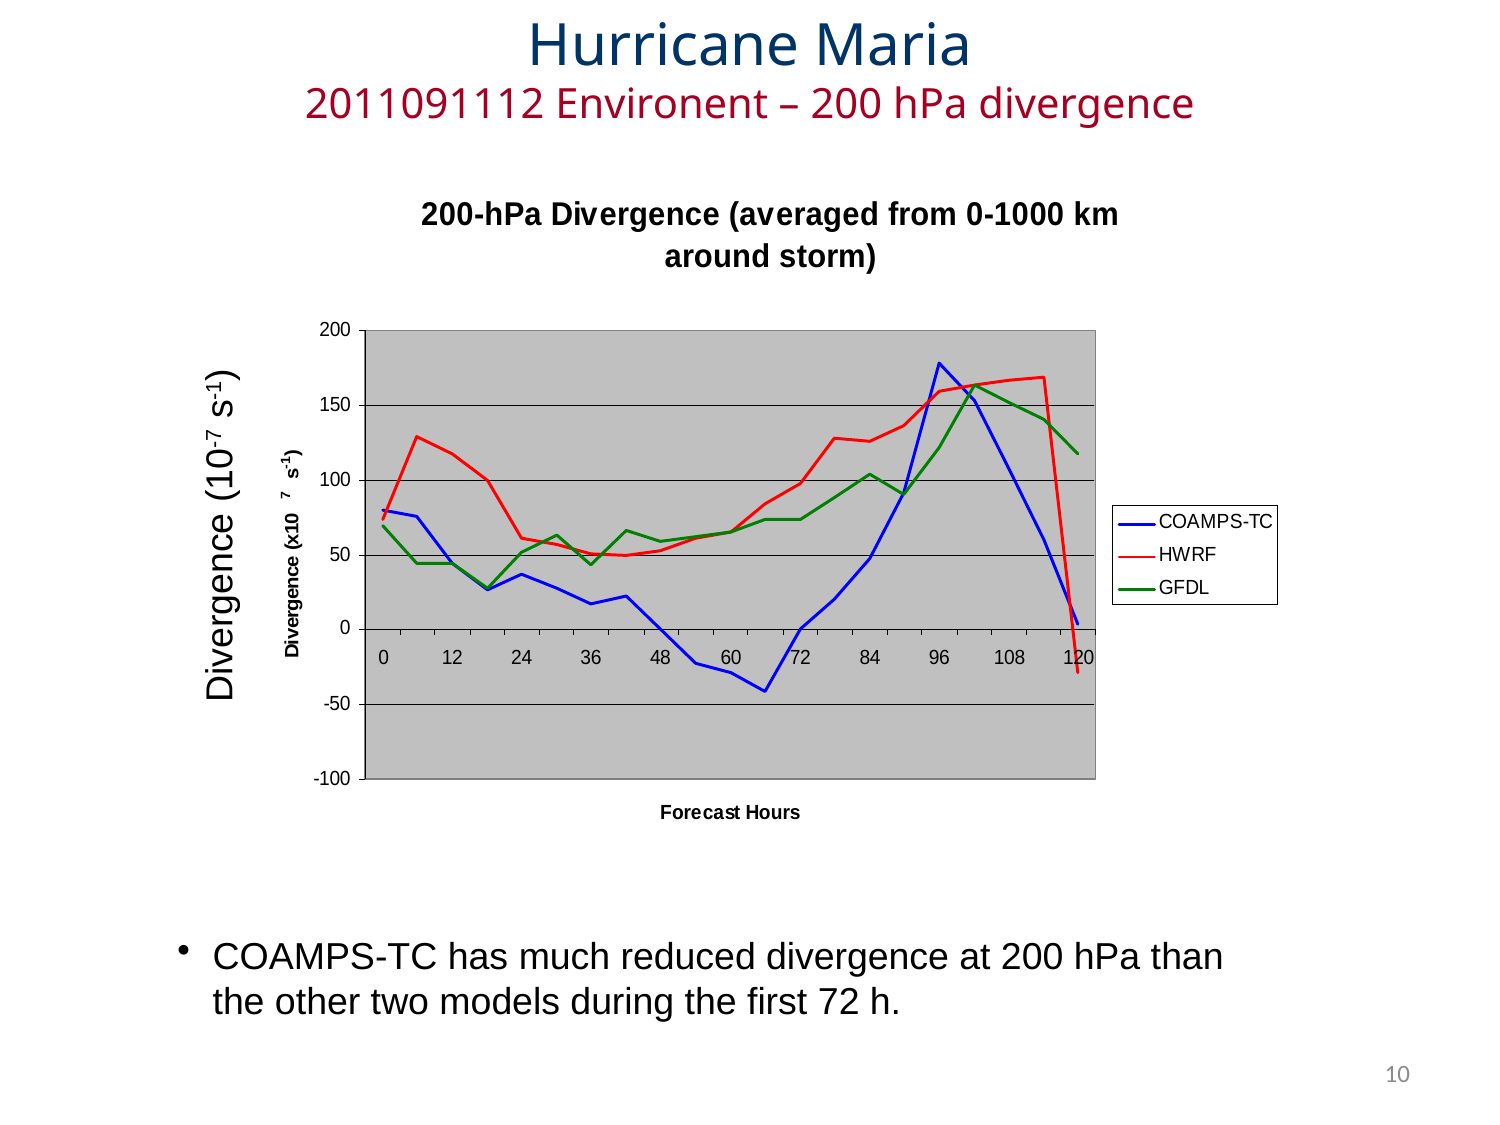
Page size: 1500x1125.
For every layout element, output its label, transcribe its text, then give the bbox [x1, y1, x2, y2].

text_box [249, 162, 1293, 858]
text_box Hurricane Maria 2011091112 Environent – 200 hPa divergence [0, 0, 1500, 135]
text_box Divergence (10-7 s-1) [187, 353, 244, 717]
text_box COAMPS-TC has much reduced divergence at 200 hPa than the other two models during the first 72 h. [162, 924, 1300, 1030]
slide_number 10 [1074, 1042, 1425, 1103]
